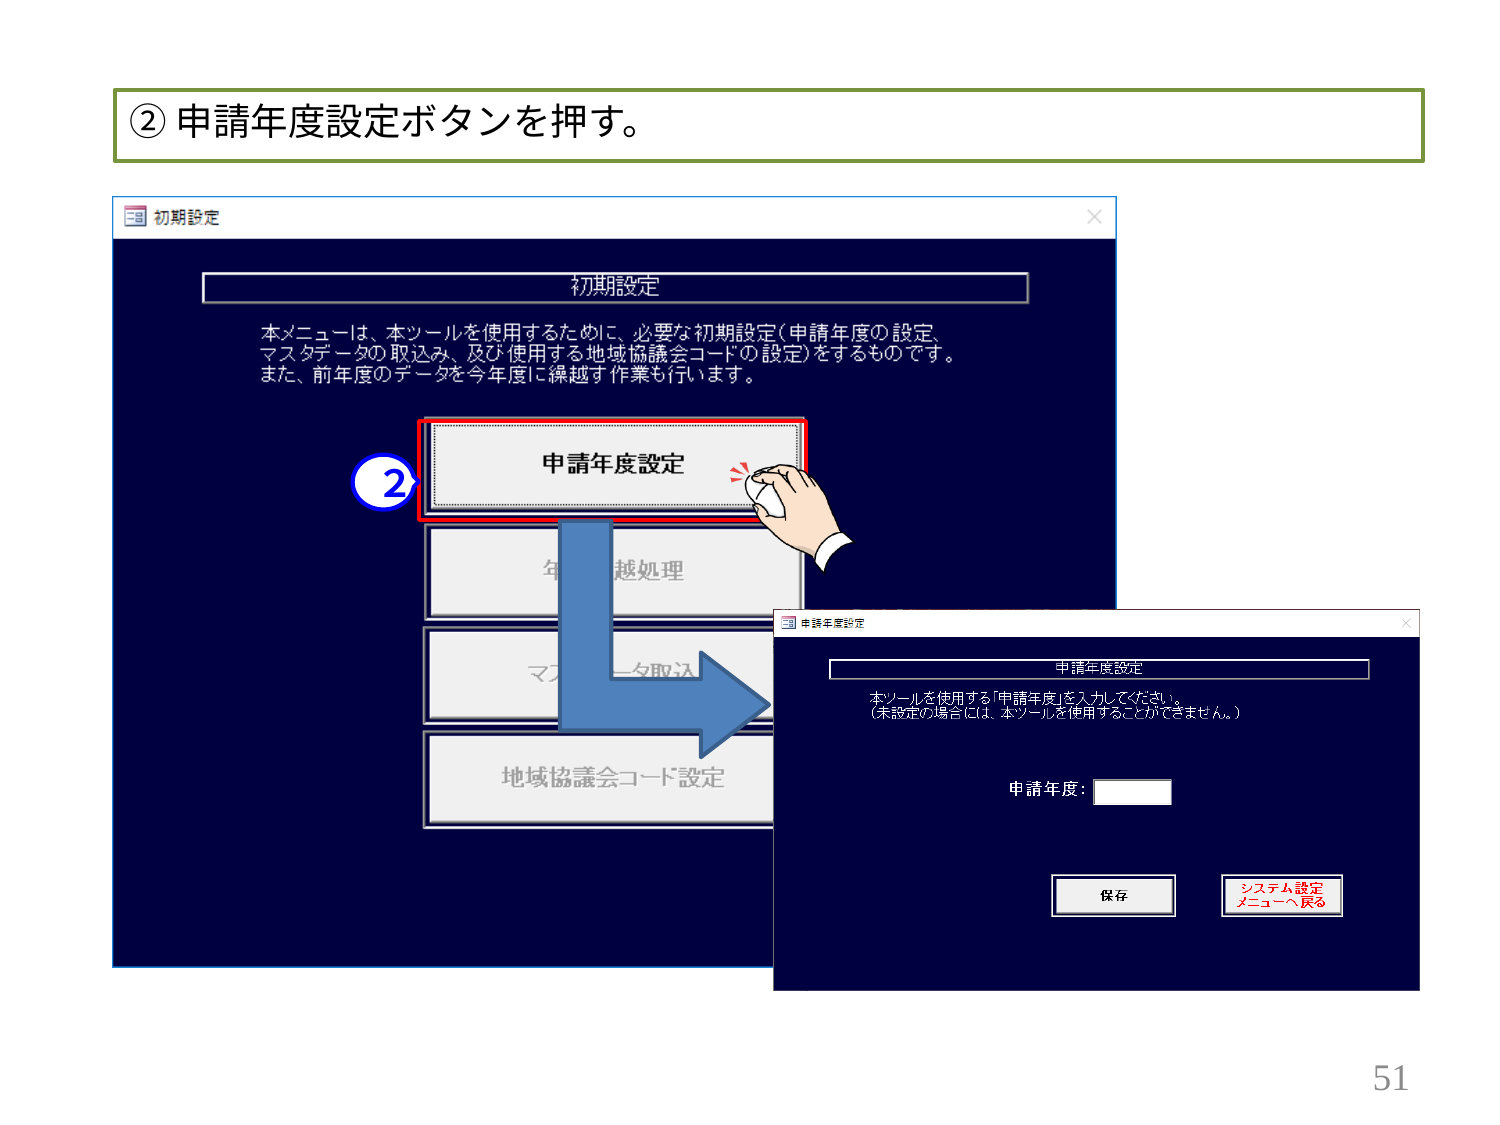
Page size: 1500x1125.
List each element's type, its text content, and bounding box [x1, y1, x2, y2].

text_box ②申請年度設定ボタンを押す。 [113, 88, 1425, 163]
slide_number 50 [1074, 1045, 1425, 1106]
picture [111, 195, 1420, 991]
